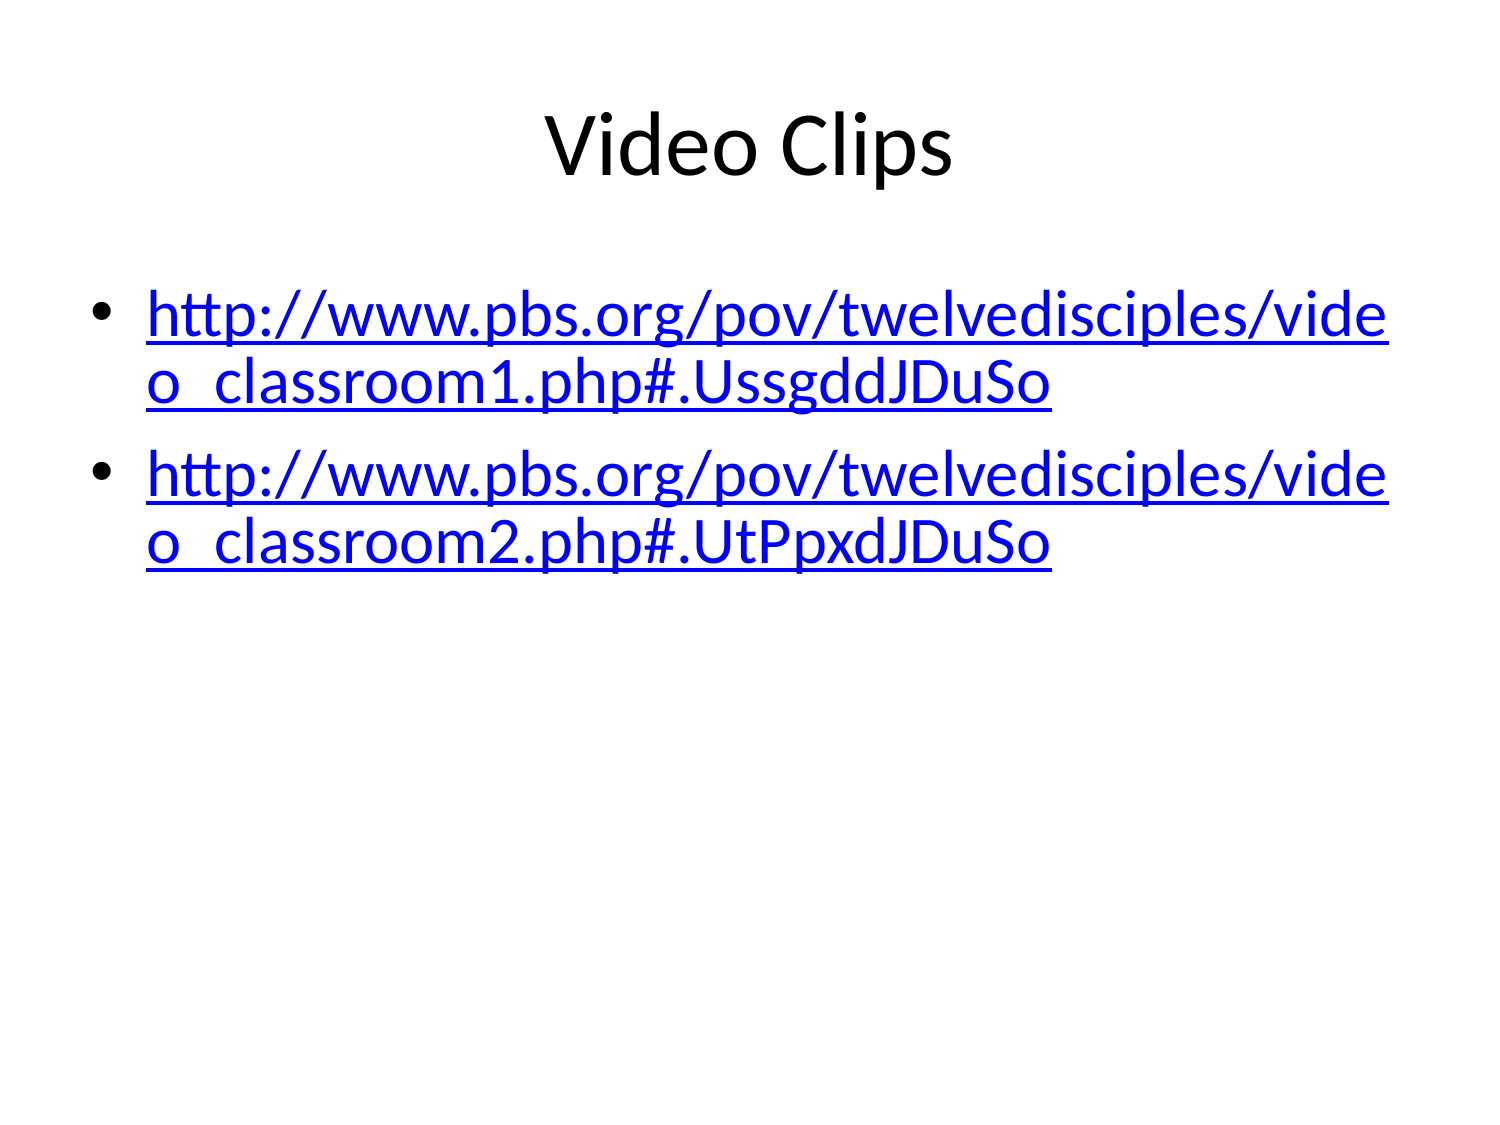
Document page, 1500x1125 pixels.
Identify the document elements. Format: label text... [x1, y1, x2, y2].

list http://www.pbs.org/pov/twelvedisciples/video_classroom1.php#.UssgddJDuSo http://www.pbs.org/pov/twelvedisciples/video_classroom2.php#.UtPpxdJDuSo [75, 262, 1425, 1005]
title Video Clips [75, 45, 1425, 233]
